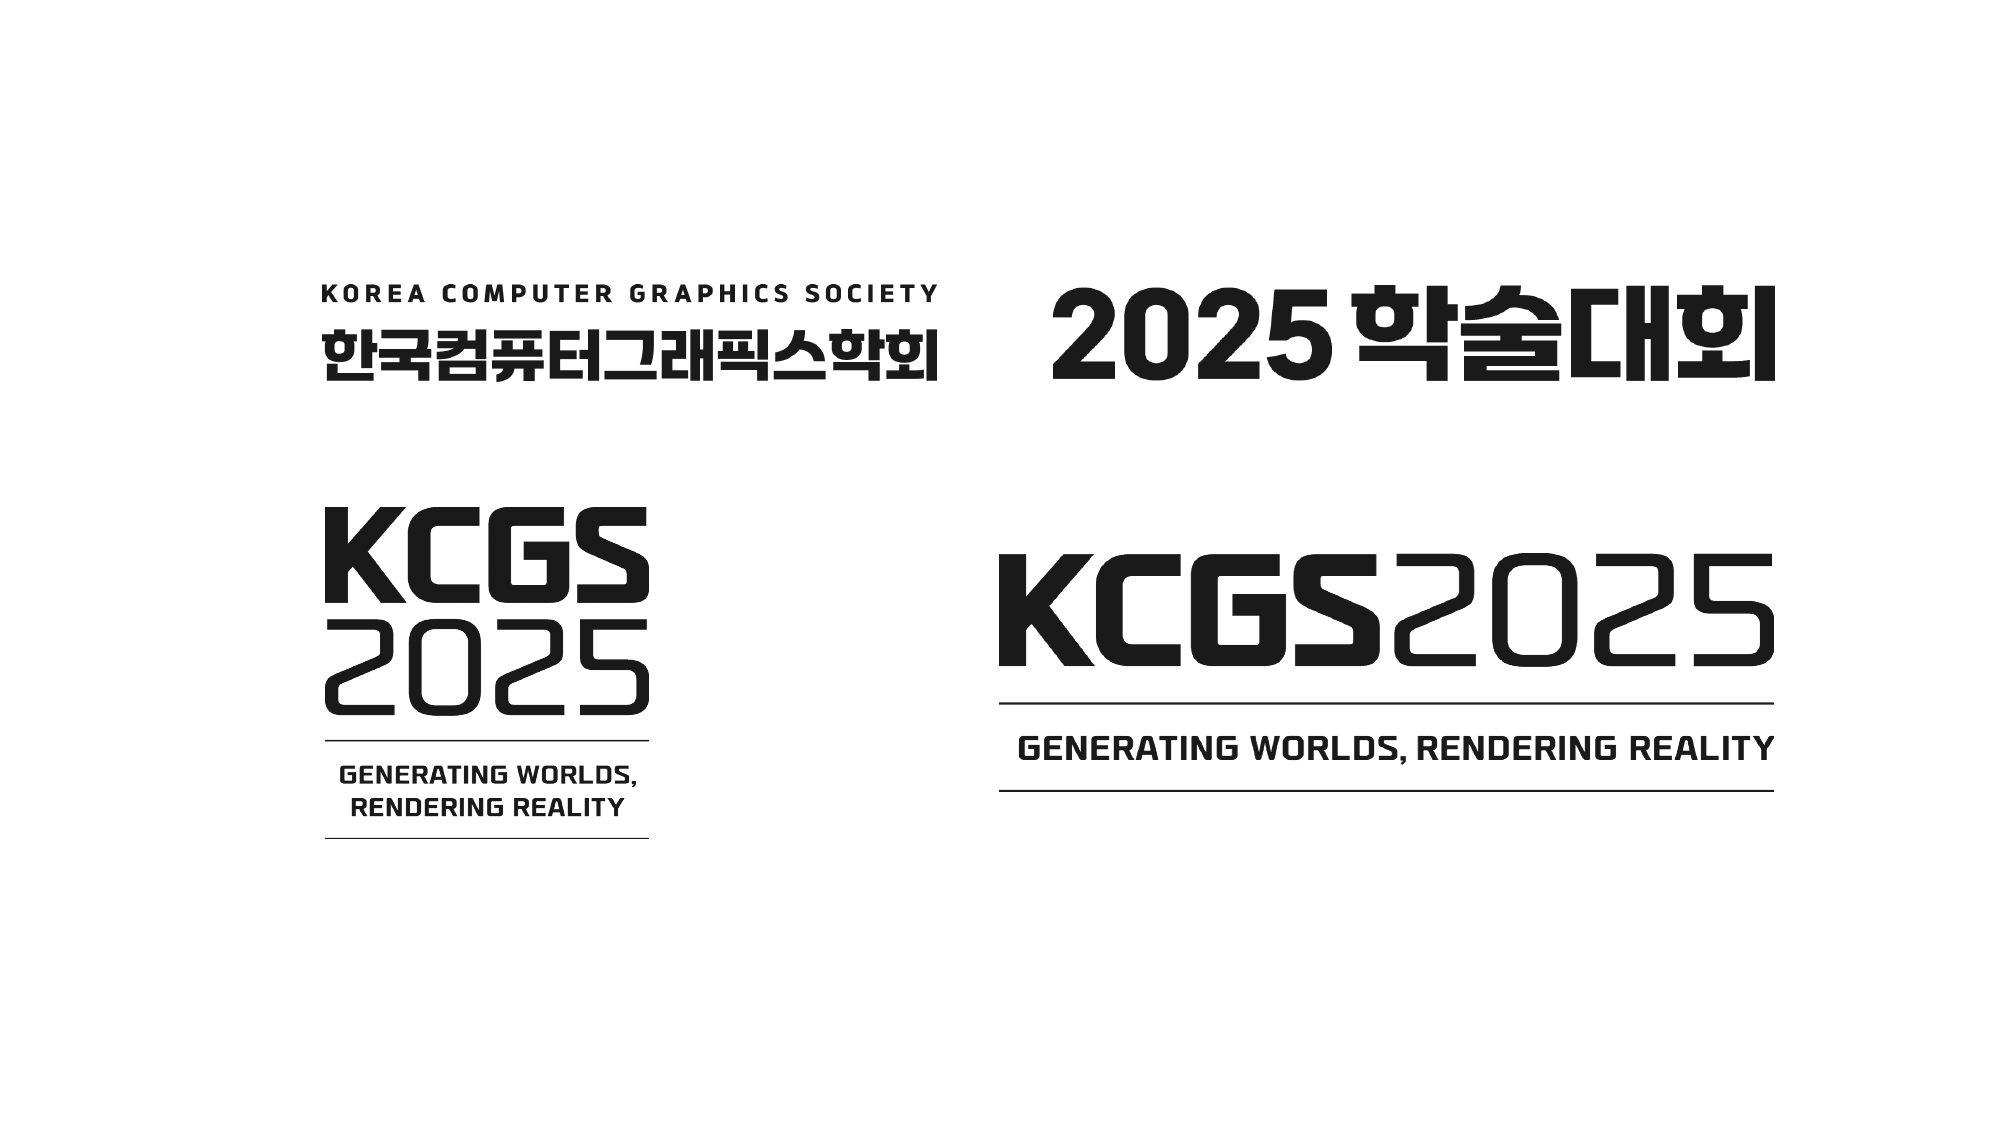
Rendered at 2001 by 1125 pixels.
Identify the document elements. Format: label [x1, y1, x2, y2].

picture [325, 507, 649, 840]
picture [322, 284, 937, 382]
picture [1053, 285, 1775, 381]
picture [999, 553, 1774, 792]
